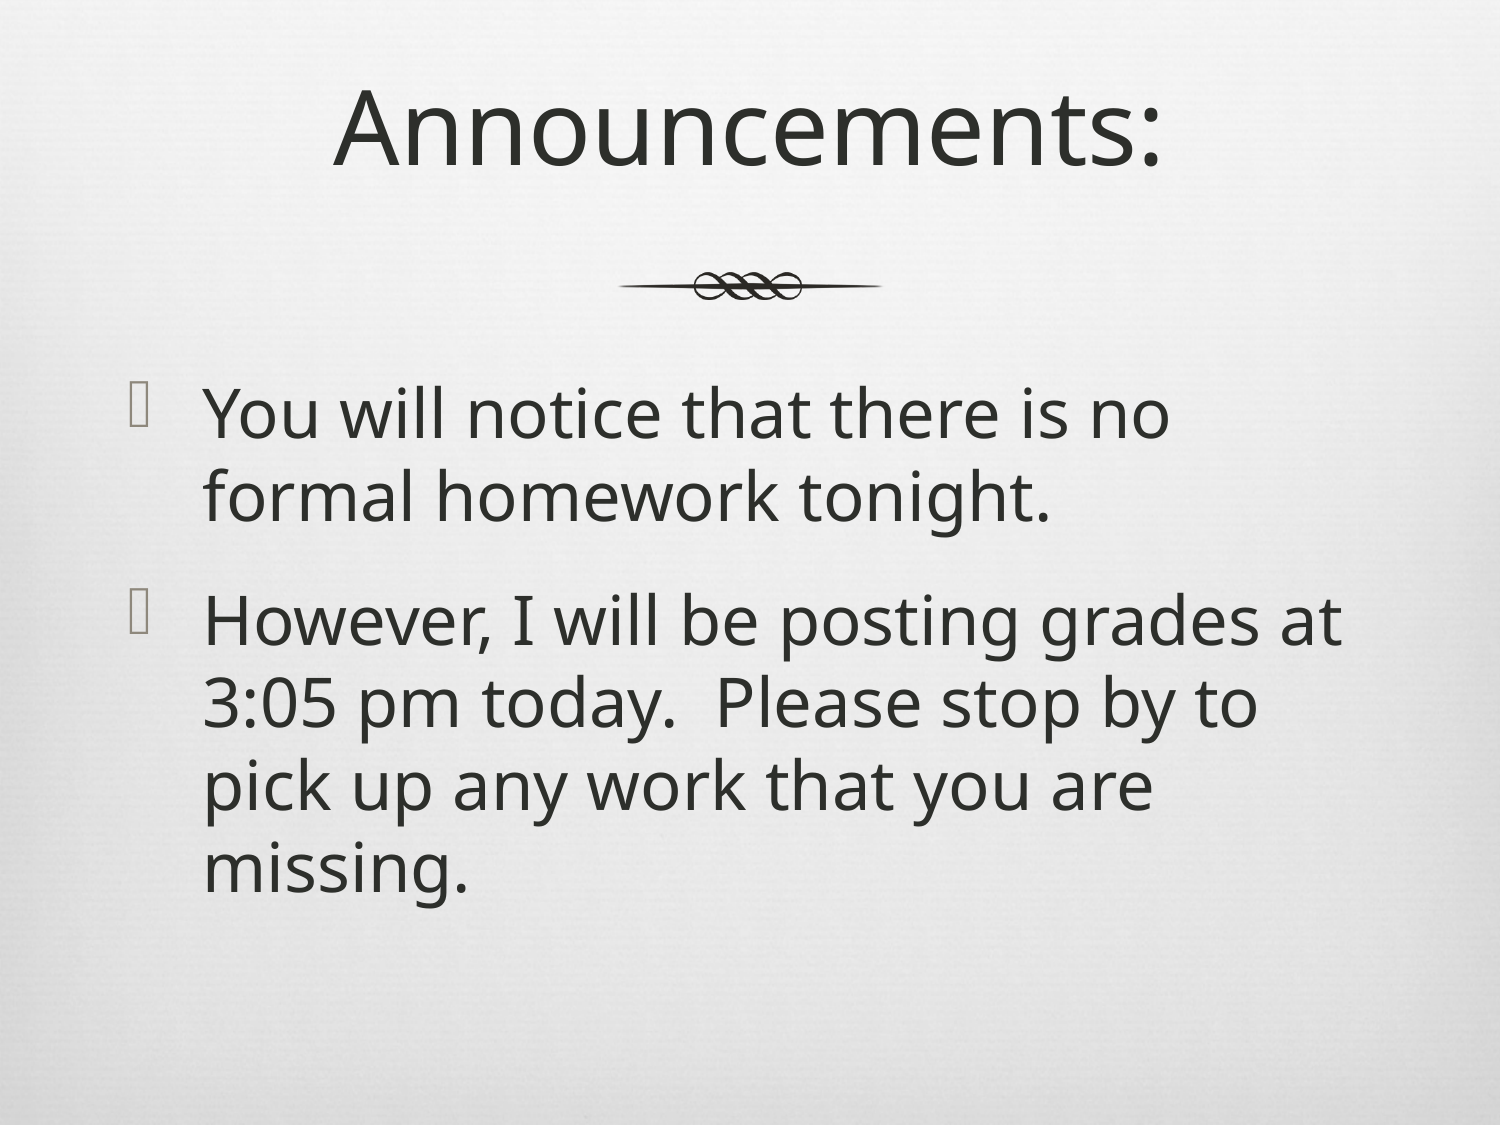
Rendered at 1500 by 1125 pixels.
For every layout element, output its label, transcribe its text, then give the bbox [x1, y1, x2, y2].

title Announcements: [112, 11, 1388, 236]
picture [615, 272, 885, 300]
list You will notice that there is no formal homework tonight. However, I will be posting grades at 3:05 pm today. Please stop by to pick up any work that you are missing. [112, 362, 1388, 963]
